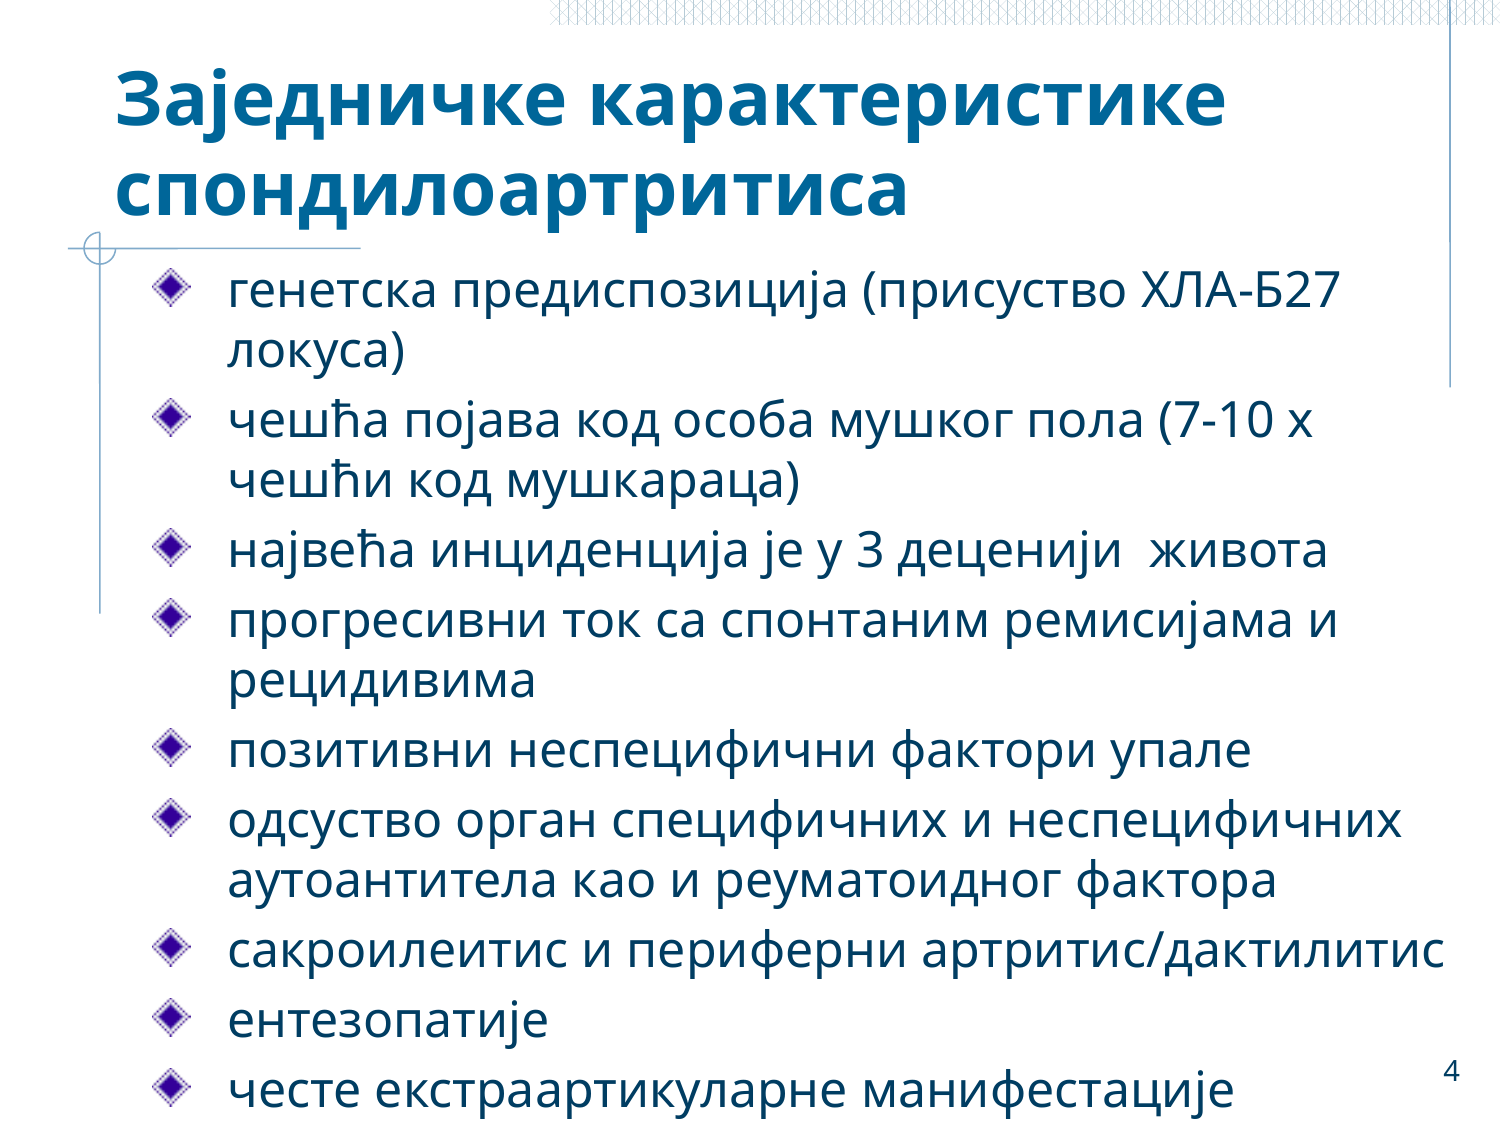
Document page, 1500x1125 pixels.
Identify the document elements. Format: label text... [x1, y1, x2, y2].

picture [152, 398, 191, 437]
picture [152, 928, 191, 967]
picture [152, 998, 191, 1037]
picture [152, 798, 191, 837]
picture [152, 268, 191, 307]
picture [152, 598, 191, 637]
picture [152, 1068, 191, 1107]
title Заједничке карактеристике спондилоартритиса [99, 49, 1376, 238]
list генетска предиспозиција (присуство ХЛА-Б27 локуса) чешћа појава код особа мушког пола (7-10 х чешћи код мушкараца) највећа инциденција је у 3 деценији живота прогресивни ток са спонтаним ремисијама и рецидивима позитивни неспецифични фактори упале одсуство орган специфичних и неспецифичних аутоантитела као и реуматоидног фактора сакроилеитис и периферни артритис/дактилитис ентезопатије честе екстраартикуларне манифестације (иридоциклитис, увеитис, коњунктивитис, мукокутане промене и др.) [137, 249, 1500, 926]
picture [152, 728, 191, 767]
slide_number 4 [1162, 1025, 1475, 1100]
picture [152, 528, 191, 567]
